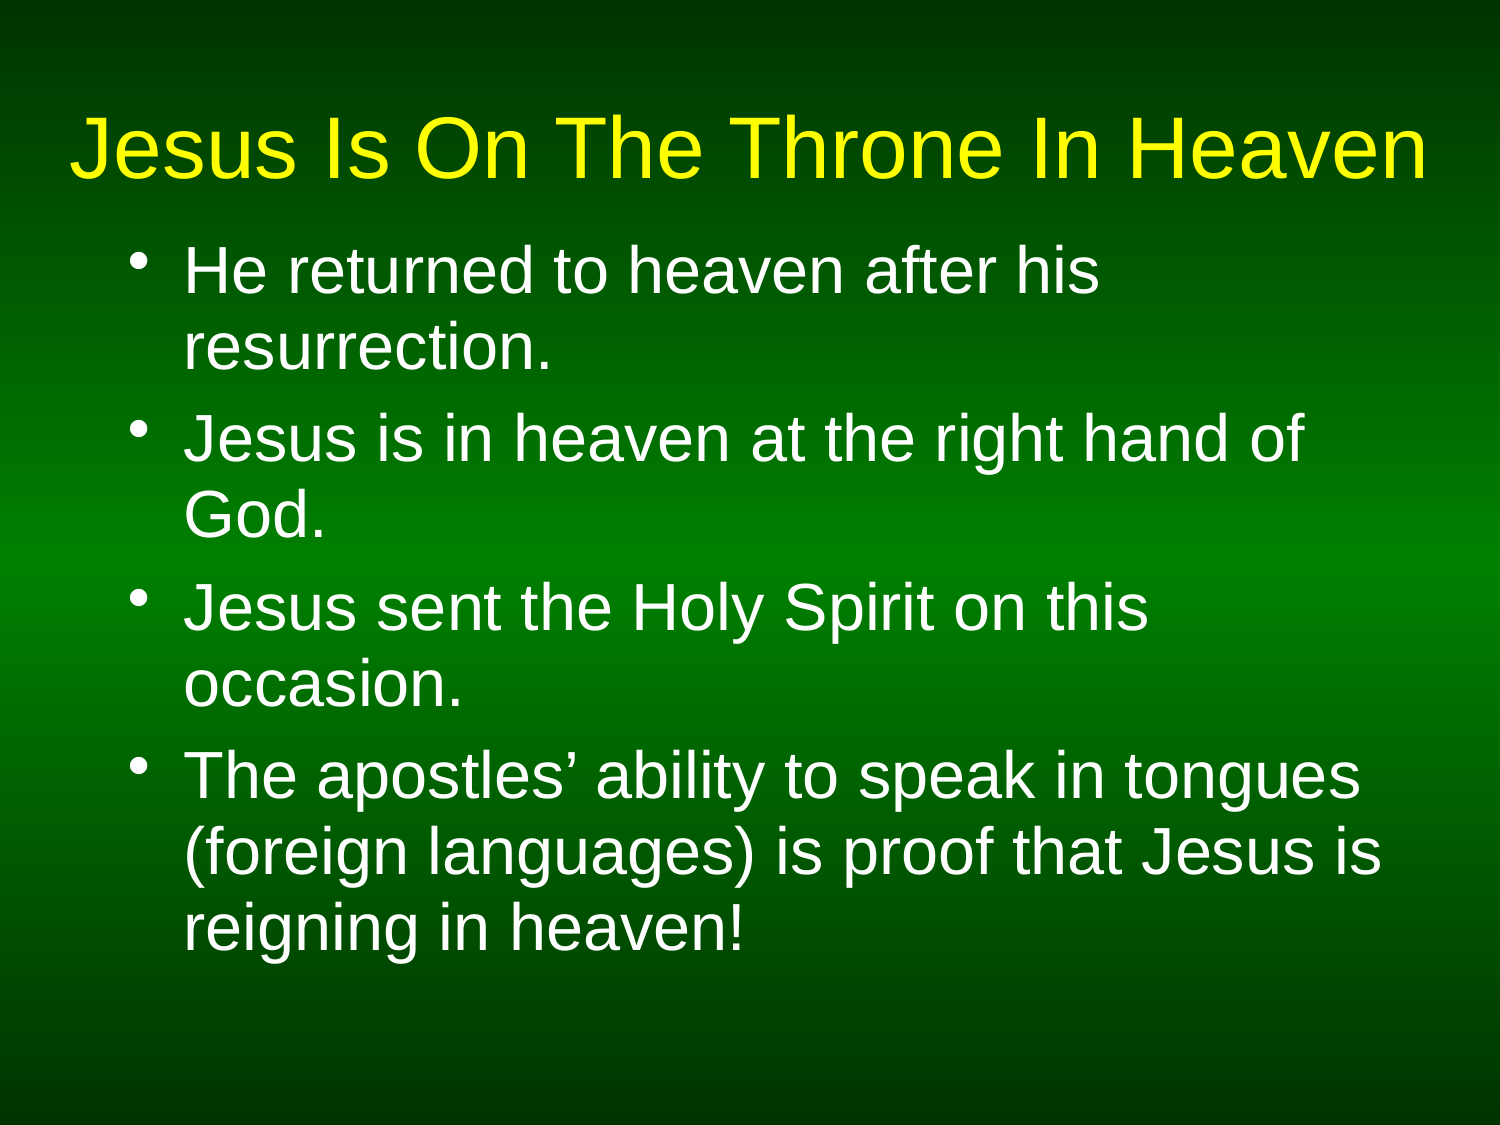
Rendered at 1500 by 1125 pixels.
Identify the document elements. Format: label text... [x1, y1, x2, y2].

title Jesus Is On The Throne In Heaven [37, 50, 1463, 238]
list He returned to heaven after his resurrection. Jesus is in heaven at the right hand of God. Jesus sent the Holy Spirit on this occasion. The apostles’ ability to speak in tongues (foreign languages) is proof that Jesus is reigning in heaven! [112, 224, 1463, 1125]
